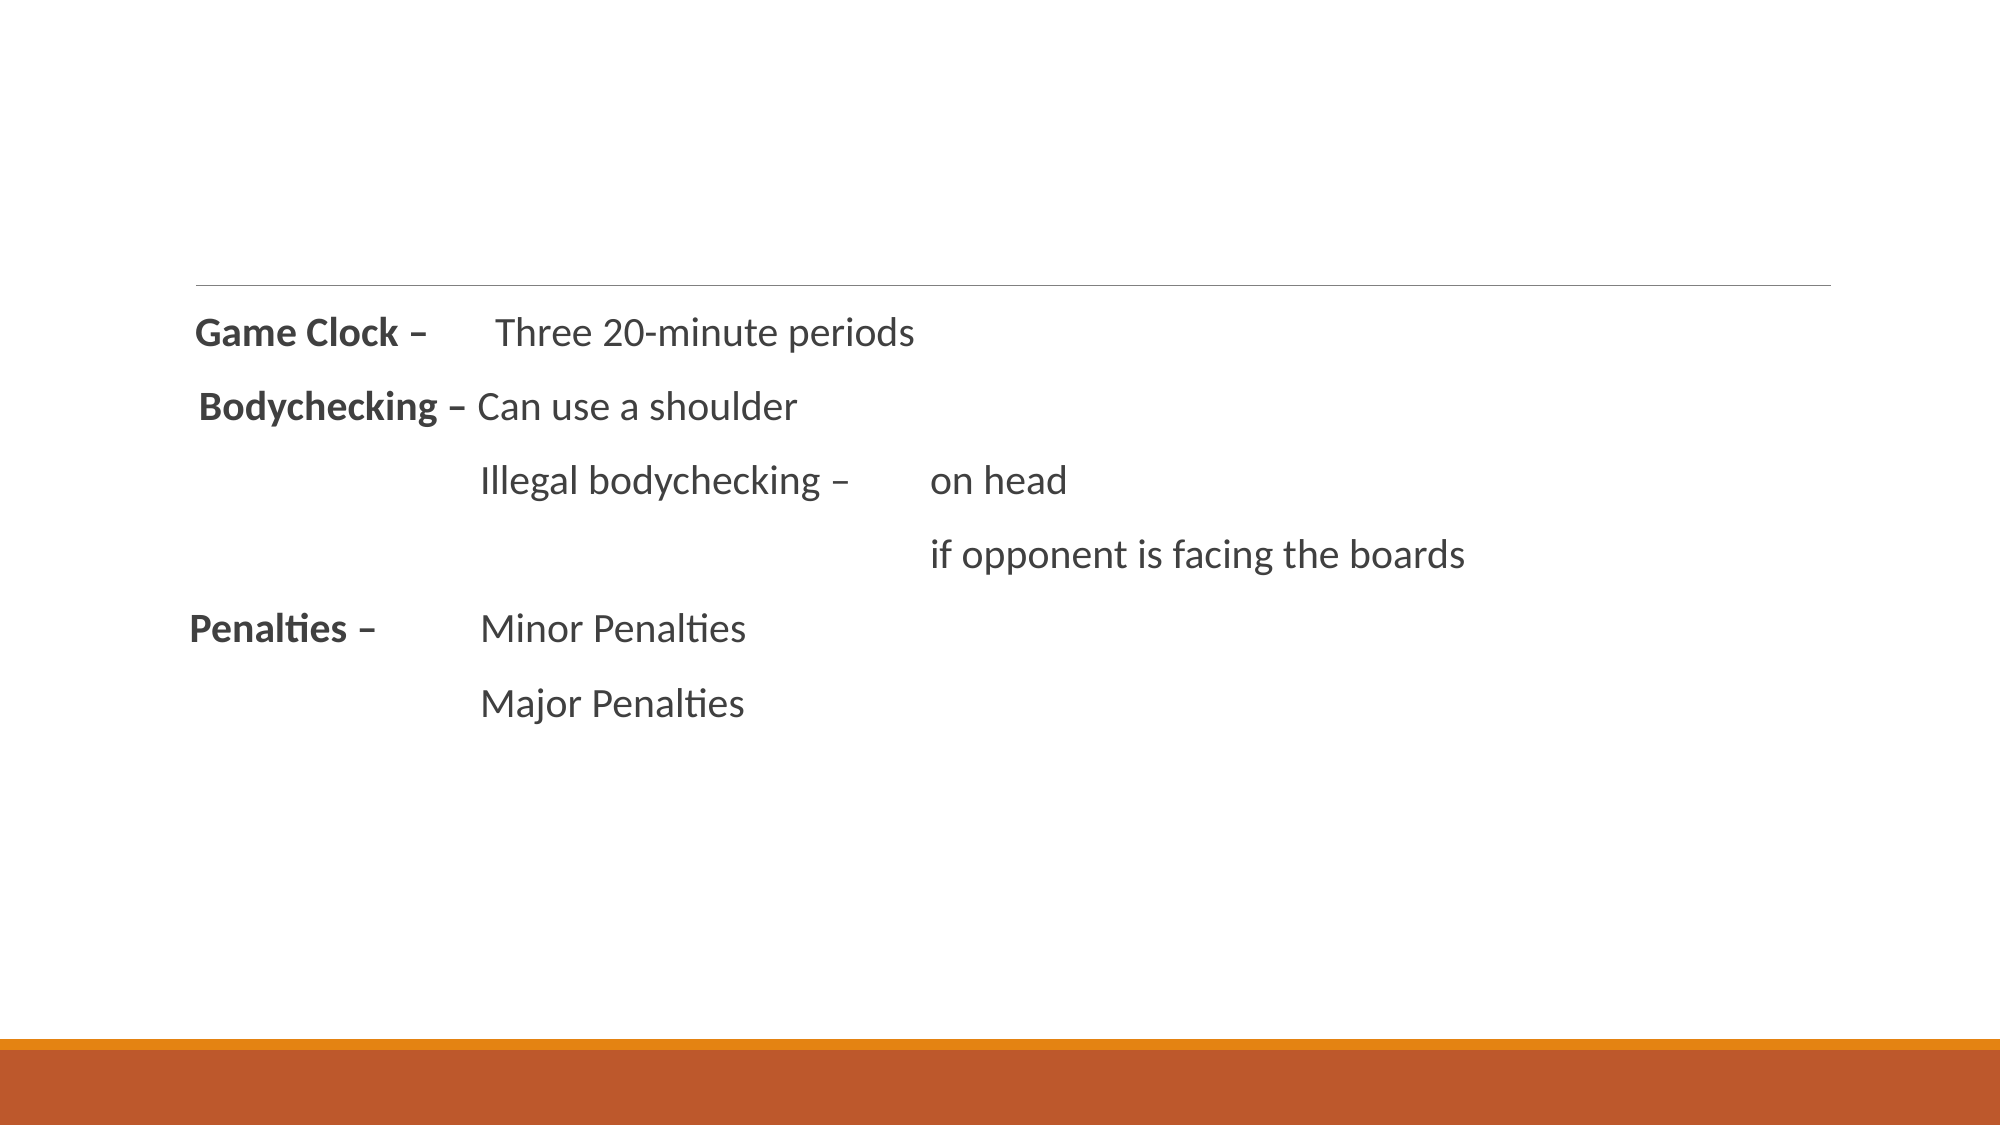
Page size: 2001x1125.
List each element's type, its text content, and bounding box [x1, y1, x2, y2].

list Game Clock – Three 20-minute periods Bodychecking – Can use a shoulder Illegal bodychecking – on head if opponent is facing the boards Penalties – Minor Penalties Major Penalties [180, 302, 1830, 963]
